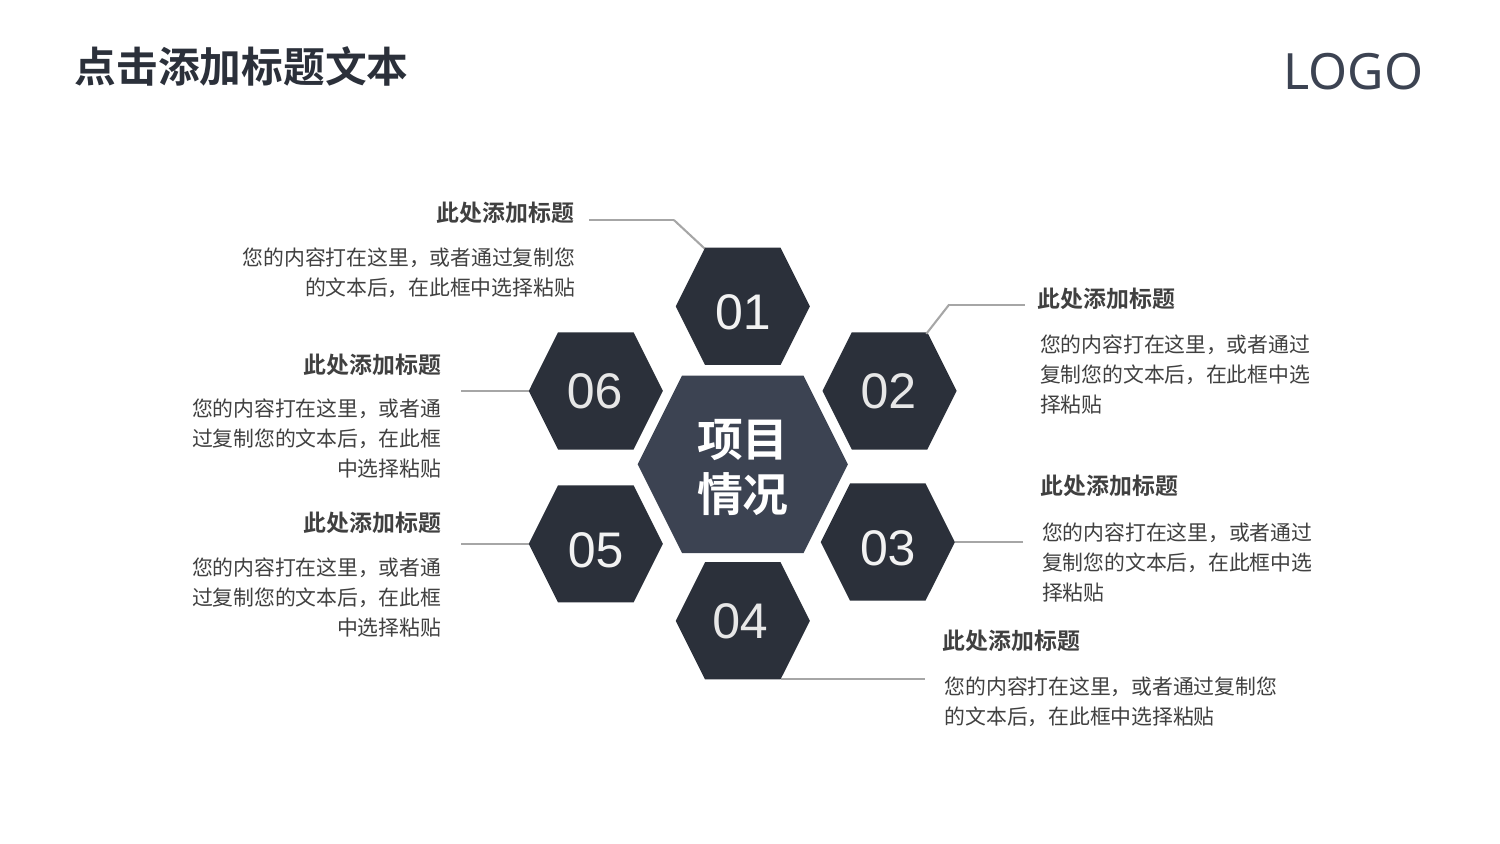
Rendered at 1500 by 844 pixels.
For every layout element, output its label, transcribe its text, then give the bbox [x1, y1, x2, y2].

text_box 此处添加标题 [292, 345, 452, 383]
text_box 点击添加标题文本 [59, 33, 424, 99]
text_box 您的内容打在这里，或者通过复制您的文本后，在此框中选择粘贴 [218, 234, 585, 305]
text_box LOGO [1268, 31, 1439, 107]
text_box 您的内容打在这里，或者通过复制您的文本后，在此框中选择粘贴 [171, 385, 452, 486]
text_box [528, 332, 663, 450]
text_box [637, 375, 848, 554]
text_box 您的内容打在这里，或者通过复制您的文本后，在此框中选择粘贴 [1030, 321, 1329, 422]
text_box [528, 485, 663, 603]
text_box 您的内容打在这里，或者通过复制您的文本后，在此框中选择粘贴 [171, 544, 452, 645]
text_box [675, 247, 810, 365]
text_box 您的内容打在这里，或者通过复制您的文本后，在此框中选择粘贴 [934, 663, 1296, 734]
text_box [822, 332, 957, 450]
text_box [926, 304, 1025, 334]
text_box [820, 483, 955, 601]
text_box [589, 219, 706, 250]
text_box 您的内容打在这里，或者通过复制您的文本后，在此框中选择粘贴 [1031, 509, 1331, 610]
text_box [675, 562, 810, 680]
text_box 此处添加标题 [931, 621, 1091, 659]
text_box 此处添加标题 [1027, 279, 1186, 317]
text_box 此处添加标题 [1030, 466, 1190, 505]
text_box 此处添加标题 [292, 503, 452, 542]
text_box 此处添加标题 [425, 193, 585, 232]
